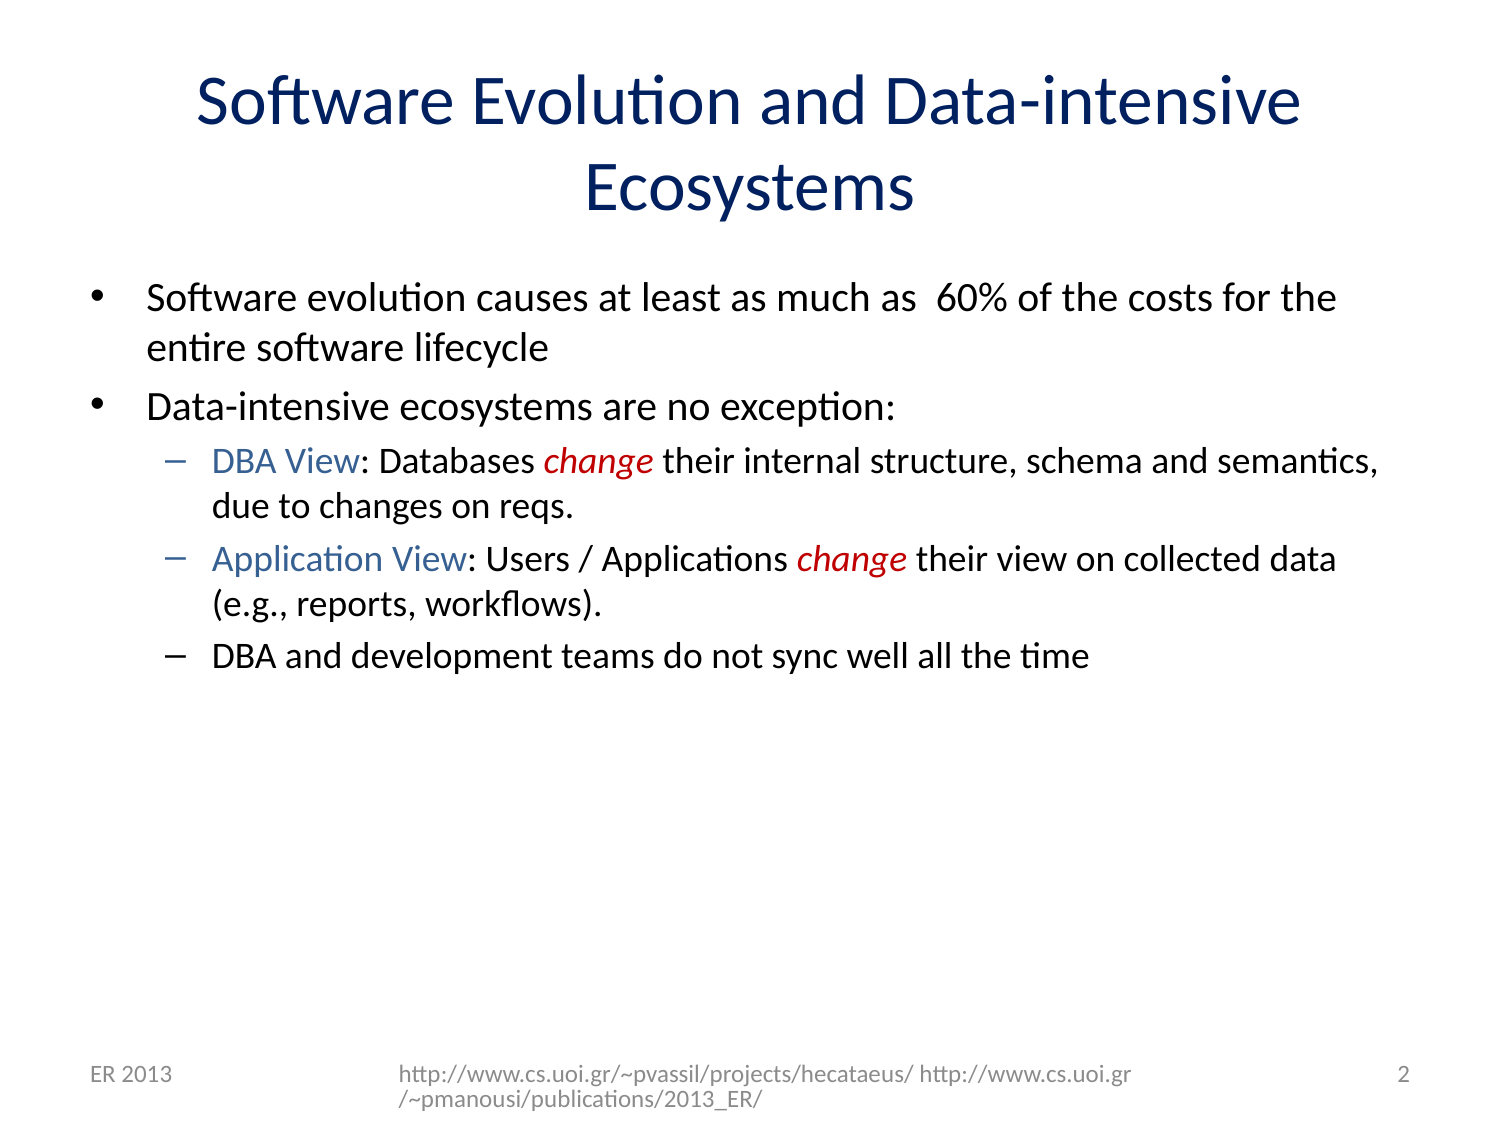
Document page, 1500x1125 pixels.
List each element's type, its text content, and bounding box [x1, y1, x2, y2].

slide_number 2 [1152, 1042, 1425, 1103]
slide_number ER 2013 [75, 1042, 425, 1103]
list Software evolution causes at least as much as 60% of the costs for the entire software lifecycle Data-intensive ecosystems are no exception: DBA View: Databases change their internal structure, schema and semantics, due to changes on reqs. Application View: Users / Applications change their view on collected data (e.g., reports, workflows). DBA and development teams do not sync well all the time [75, 262, 1425, 1005]
footer http://www.cs.uoi.gr/~pvassil/projects/hecataeus/ http://www.cs.uoi.gr/~pmanousi/publications/2013_ER/ [425, 1042, 1152, 1103]
title Software Evolution and Data-intensive Ecosystems [75, 45, 1425, 233]
